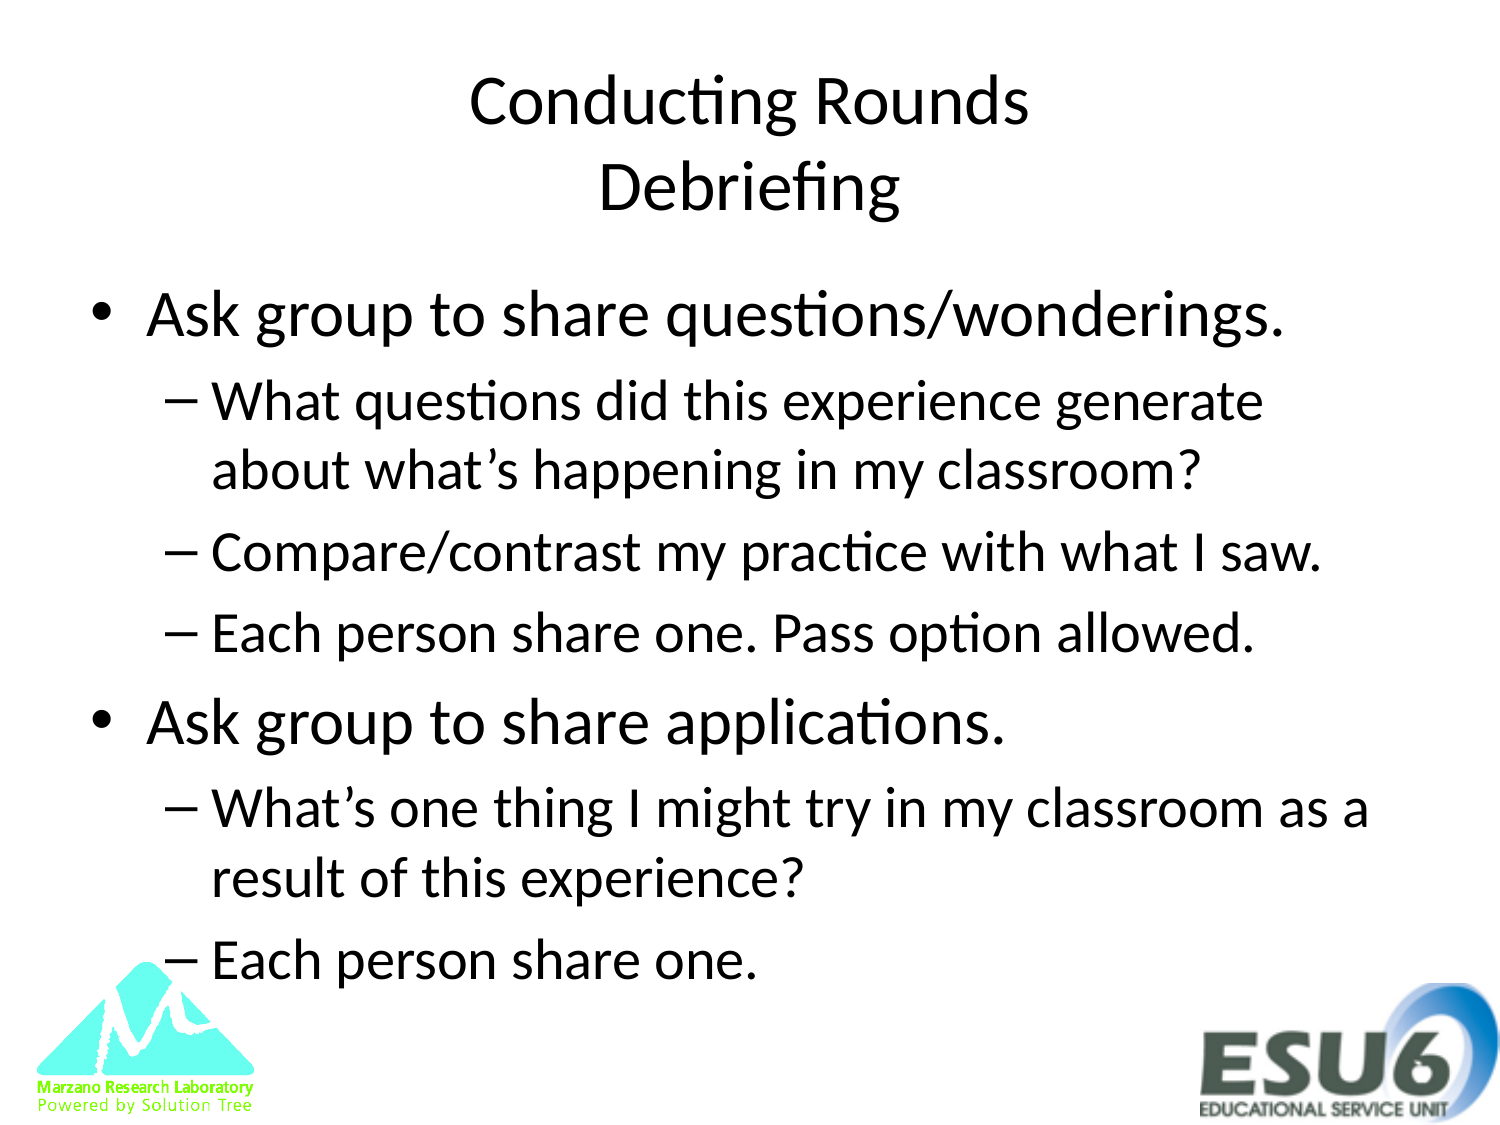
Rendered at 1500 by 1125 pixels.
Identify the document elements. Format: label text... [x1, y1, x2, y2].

list Ask group to share questions/wonderings. What questions did this experience generate about what’s happening in my classroom? Compare/contrast my practice with what I saw. Each person share one. Pass option allowed. Ask group to share applications. What’s one thing I might try in my classroom as a result of this experience? Each person share one. [75, 262, 1425, 1005]
picture [37, 962, 254, 1114]
title Conducting Rounds Debriefing [75, 45, 1425, 233]
picture [1200, 983, 1500, 1125]
